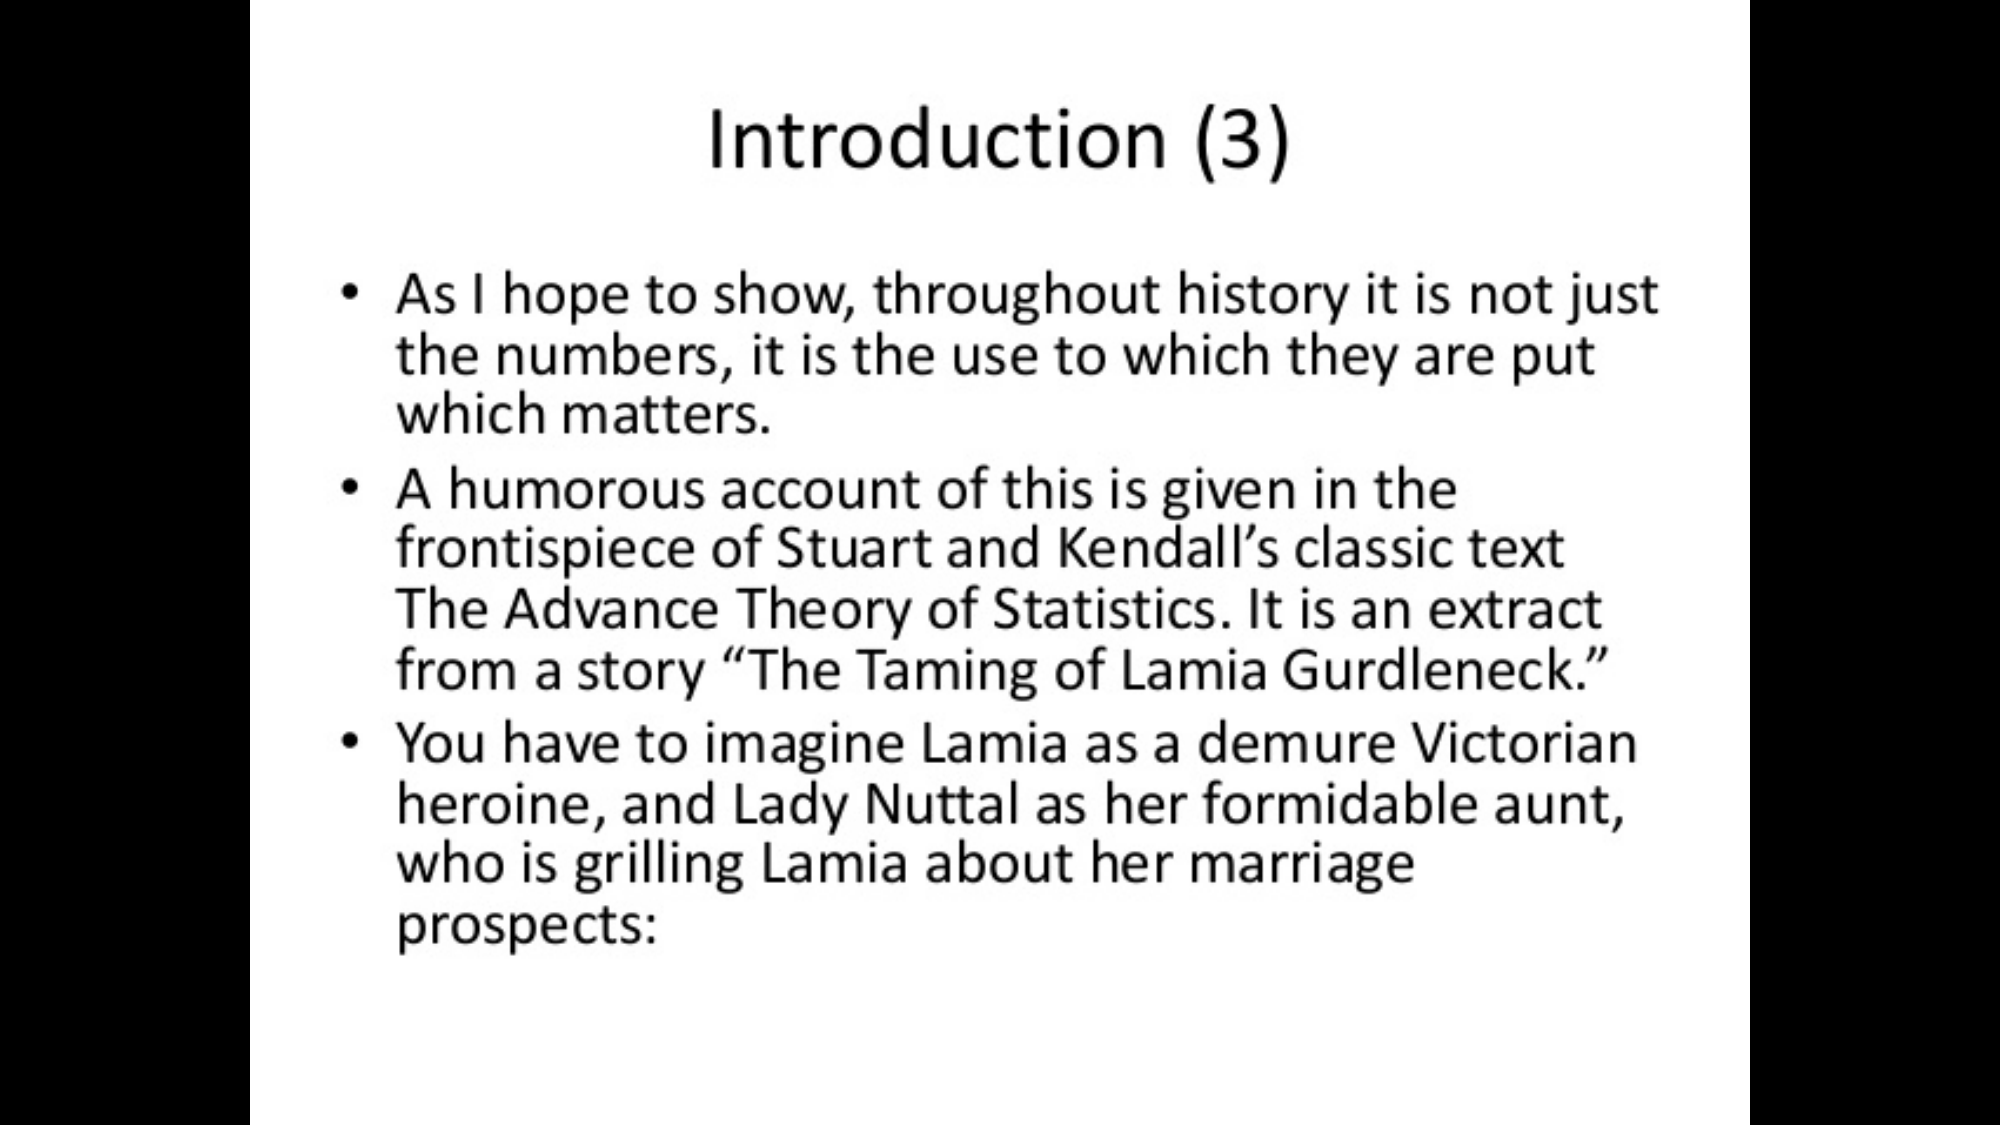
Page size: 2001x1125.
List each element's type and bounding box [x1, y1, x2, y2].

picture [250, 0, 1750, 1125]
